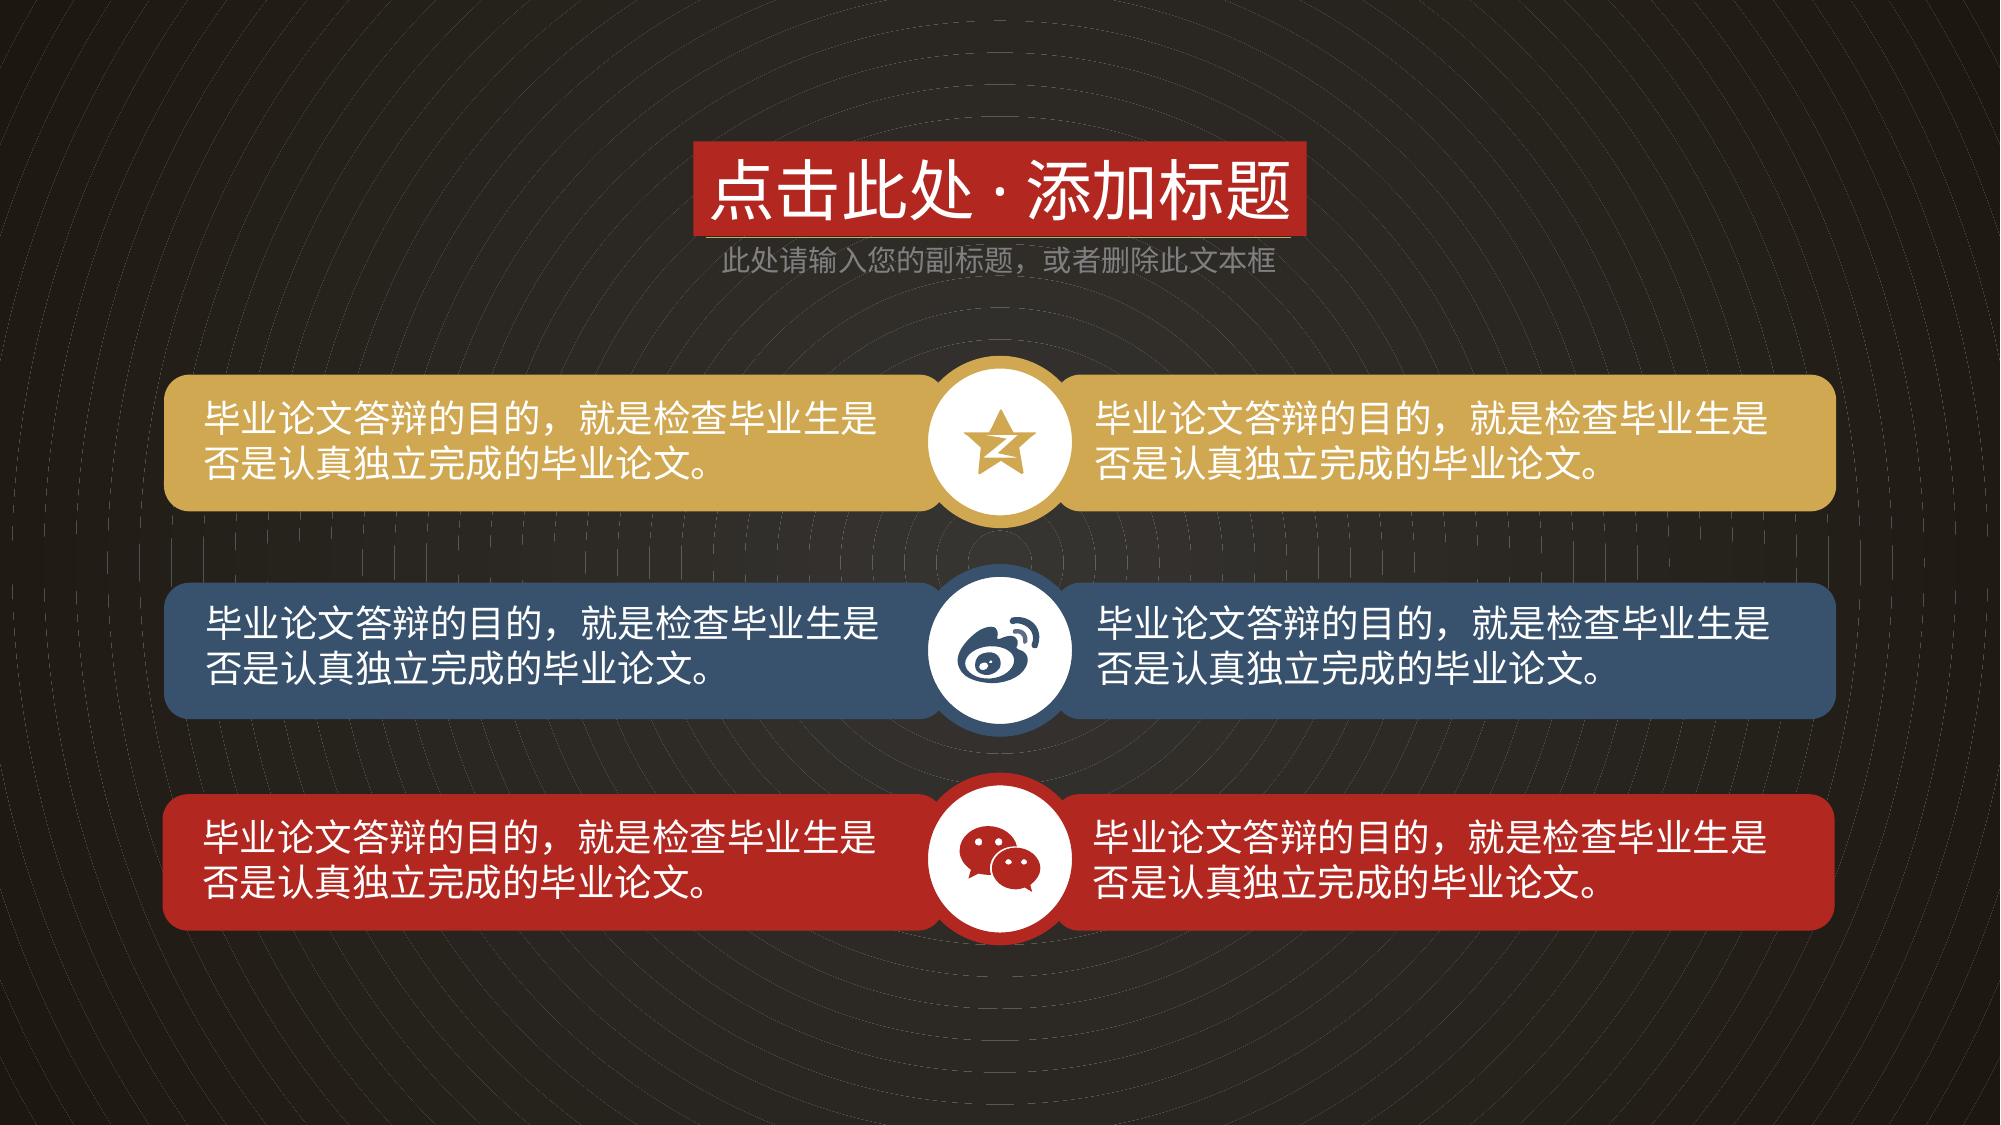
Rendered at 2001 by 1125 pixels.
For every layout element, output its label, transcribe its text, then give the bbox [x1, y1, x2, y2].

text_box [162, 373, 921, 513]
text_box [921, 570, 1079, 731]
text_box 此处请输入您的副标题，或者删除此文本框 [691, 238, 1307, 281]
text_box 毕业论文答辩的目的，就是检查毕业生是否是认真独立完成的毕业论文。 [1079, 806, 1803, 912]
text_box 毕业论文答辩的目的，就是检查毕业生是否是认真独立完成的毕业论文。 [1079, 387, 1804, 493]
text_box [921, 362, 1079, 522]
text_box 点击此处·添加标题 [693, 141, 1307, 236]
text_box [1079, 793, 1836, 932]
text_box [161, 793, 921, 932]
text_box 毕业论文答辩的目的，就是检查毕业生是否是认真独立完成的毕业论文。 [187, 806, 912, 912]
text_box 毕业论文答辩的目的，就是检查毕业生是否是认真独立完成的毕业论文。 [190, 593, 915, 698]
text_box 毕业论文答辩的目的，就是检查毕业生是否是认真独立完成的毕业论文。 [1081, 593, 1806, 698]
text_box 毕业论文答辩的目的，就是检查毕业生是否是认真独立完成的毕业论文。 [188, 387, 913, 493]
text_box [1079, 373, 1838, 513]
text_box [163, 581, 921, 721]
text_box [921, 778, 1079, 939]
text_box [1079, 581, 1838, 721]
